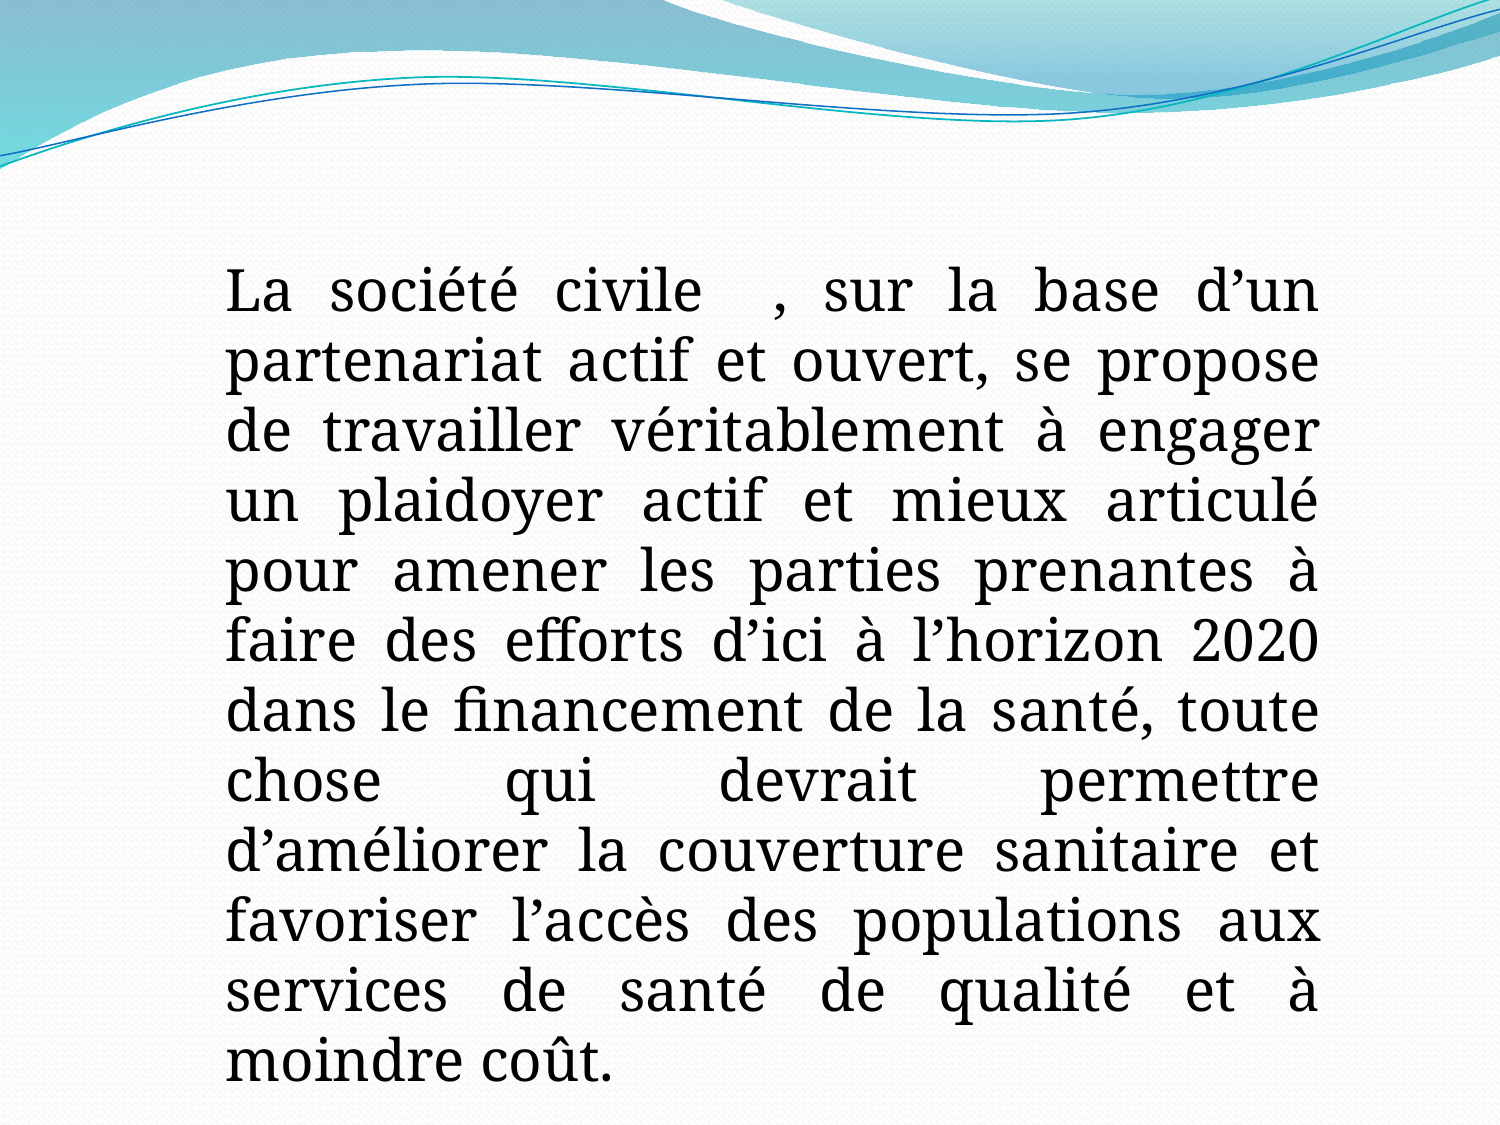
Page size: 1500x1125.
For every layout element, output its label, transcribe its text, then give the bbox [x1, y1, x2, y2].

text_box La société civile , sur la base d’un partenariat actif et ouvert, se propose de travailler véritablement à engager un plaidoyer actif et mieux articulé pour amener les parties prenantes à faire des efforts d’ici à l’horizon 2020 dans le financement de la santé, toute chose qui devrait permettre d’améliorer la couverture sanitaire et favoriser l’accès des populations aux services de santé de qualité et à moindre coût. [210, 246, 1336, 1101]
